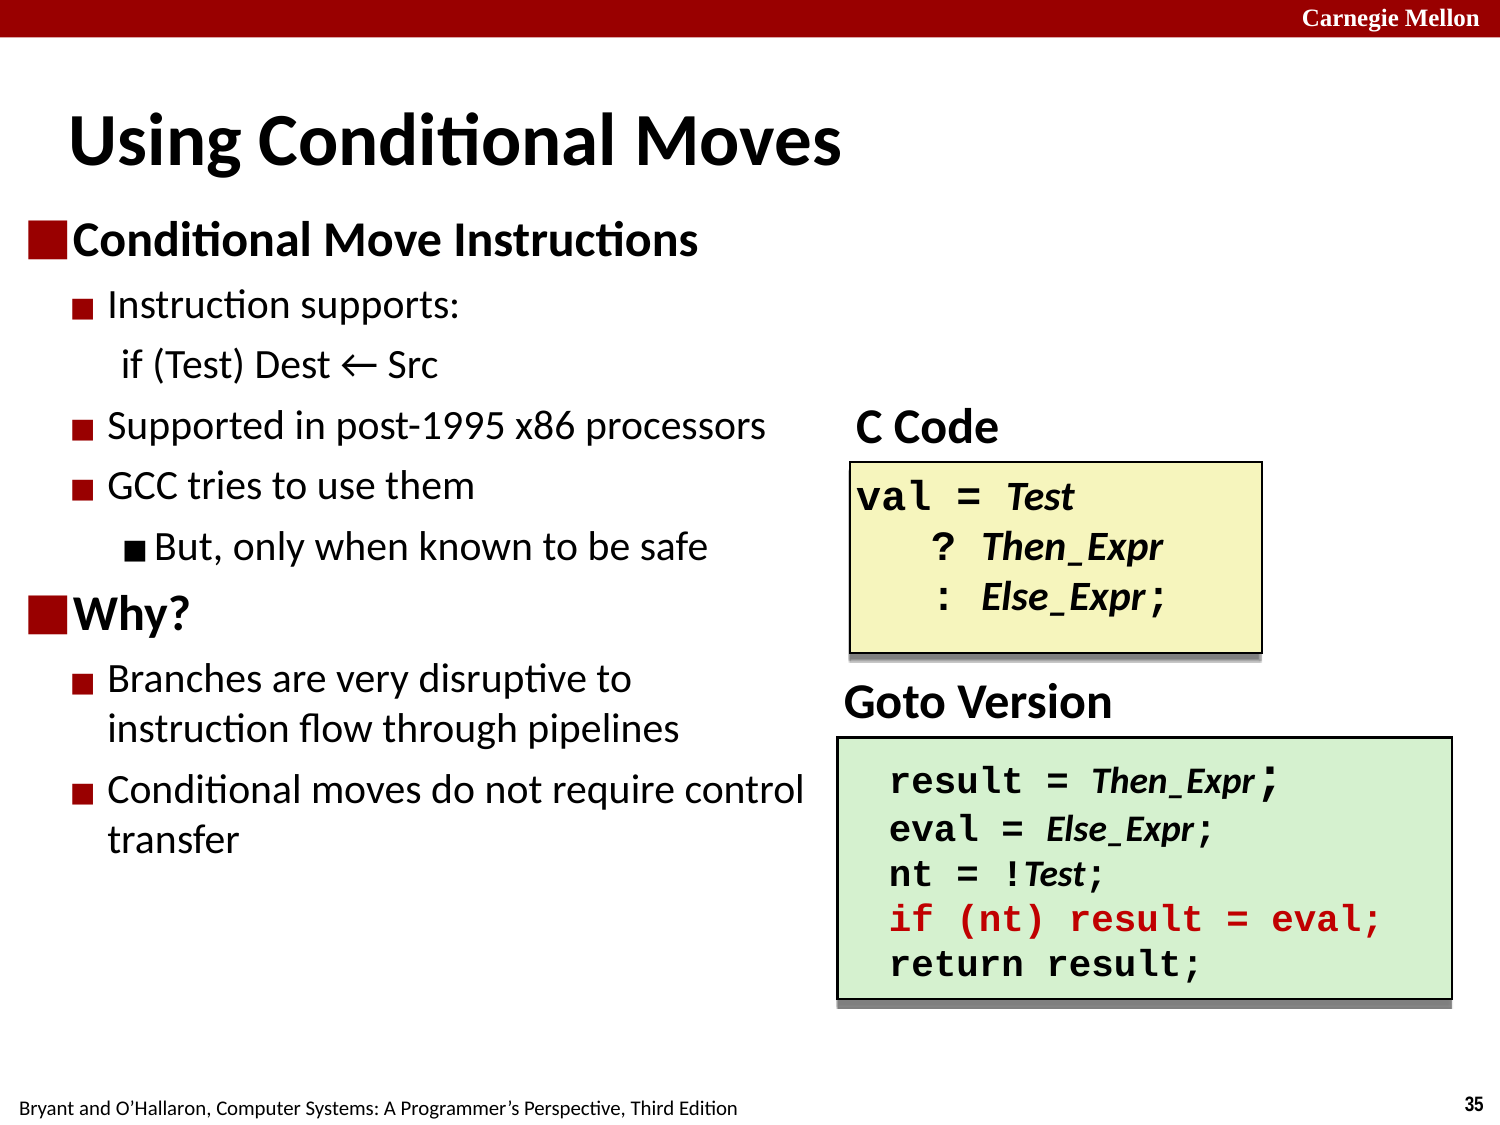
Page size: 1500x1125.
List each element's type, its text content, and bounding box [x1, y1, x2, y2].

text_box Goto Version [837, 662, 1217, 736]
text_box C Code [849, 387, 1332, 461]
text_box val = Test ? Then_Expr : Else_Expr; [849, 462, 1263, 653]
list Conditional Move Instructions Instruction supports: if (Test) Dest ← Src Supported in post-1995 x86 processors GCC tries to use them But, only when known to be safe Why? Branches are very disruptive to instruction flow through pipelines Conditional moves do not require control transfer [10, 200, 813, 863]
title Using Conditional Moves [62, 41, 1438, 230]
text_box result = Then_Expr; eval = Else_Expr; nt = !Test; if (nt) result = eval; return result; [837, 737, 1453, 999]
